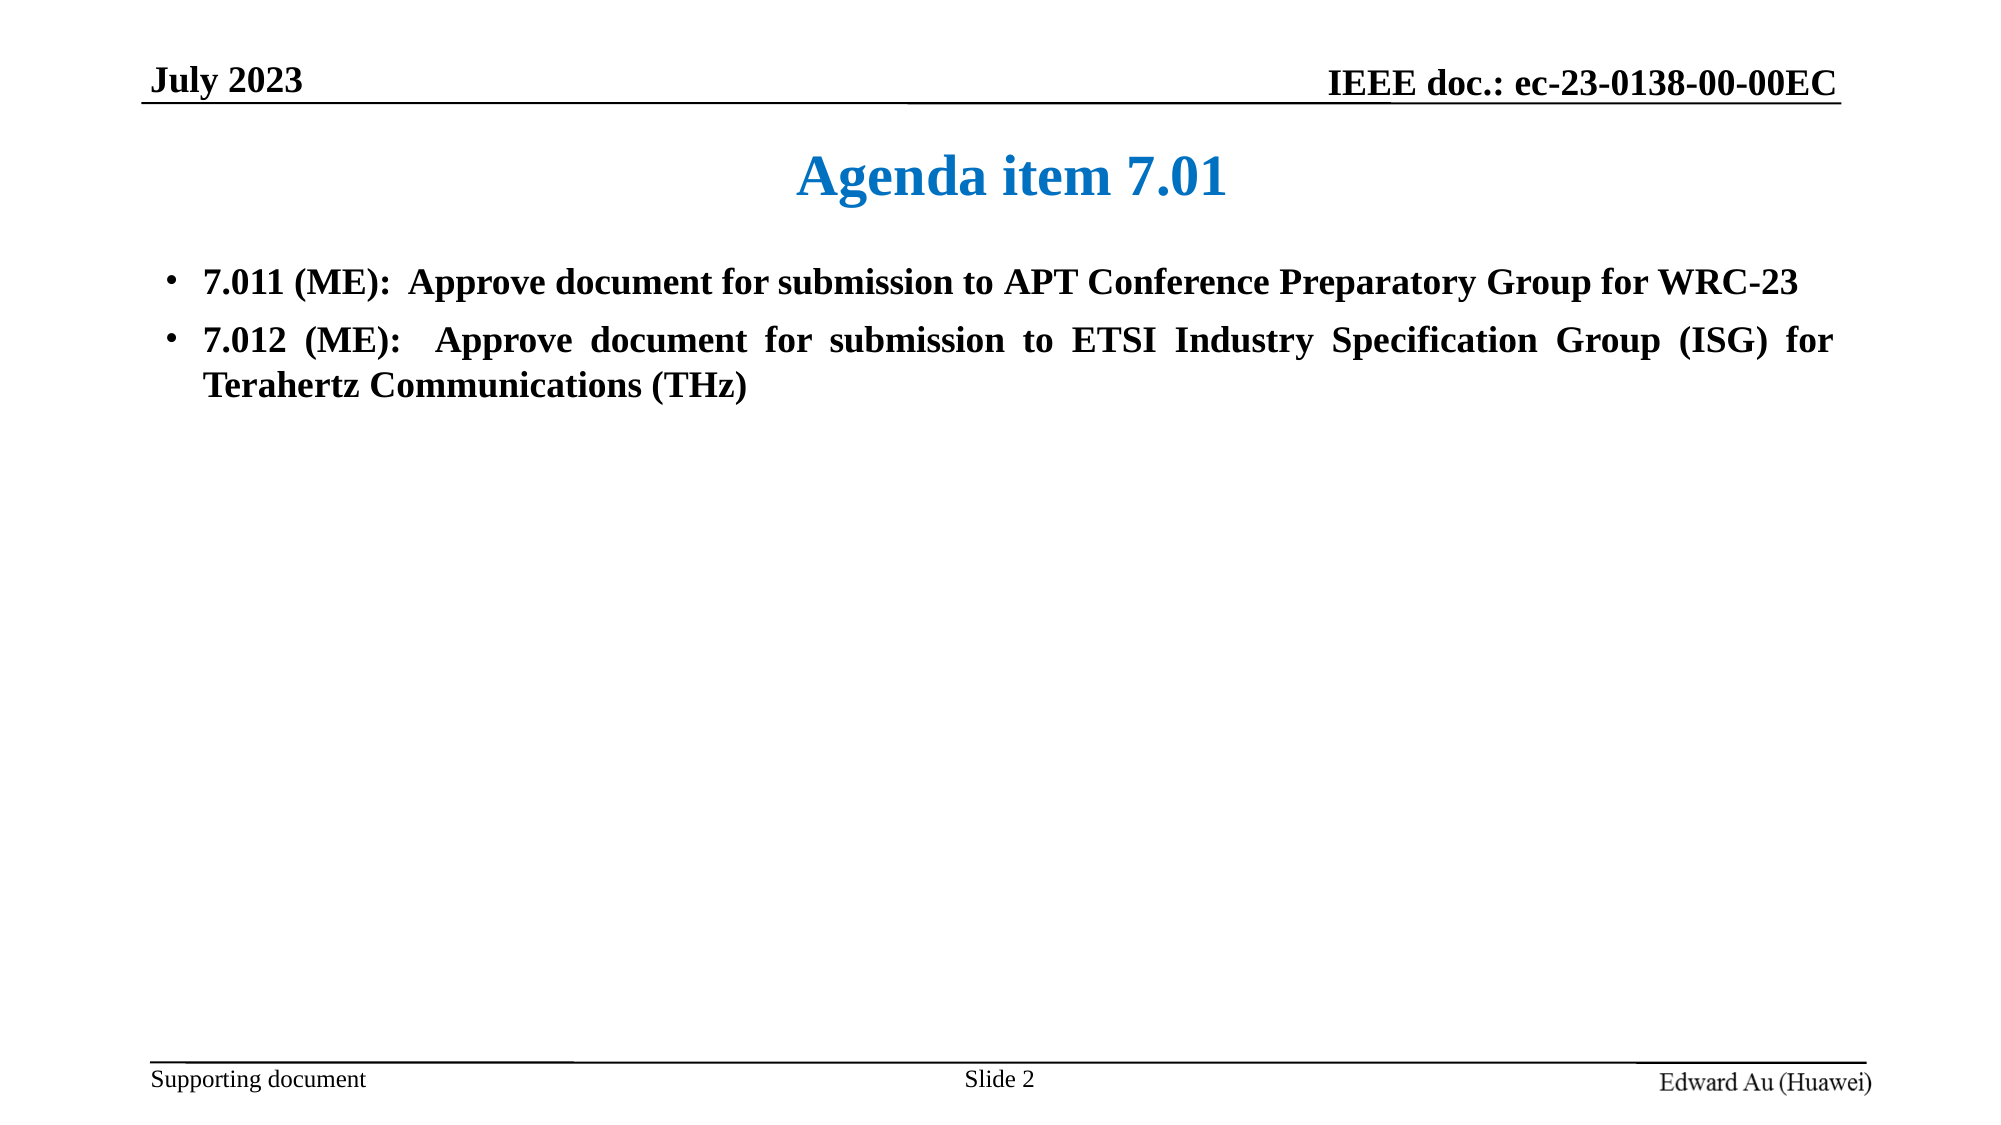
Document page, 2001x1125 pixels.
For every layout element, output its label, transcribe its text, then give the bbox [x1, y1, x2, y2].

picture [1174, 1058, 1887, 1113]
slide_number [149, 54, 651, 101]
slide_number Slide 2 [933, 1061, 1067, 1123]
list 7.011 (ME): Approve document for submission to APT Conference Preparatory Group for WRC-23 7.012 (ME): Approve document for submission to ETSI Industry Specification Group (ISG) for Terahertz Communications (THz) [149, 249, 1869, 925]
title Agenda item 7.01 [162, 99, 1864, 246]
